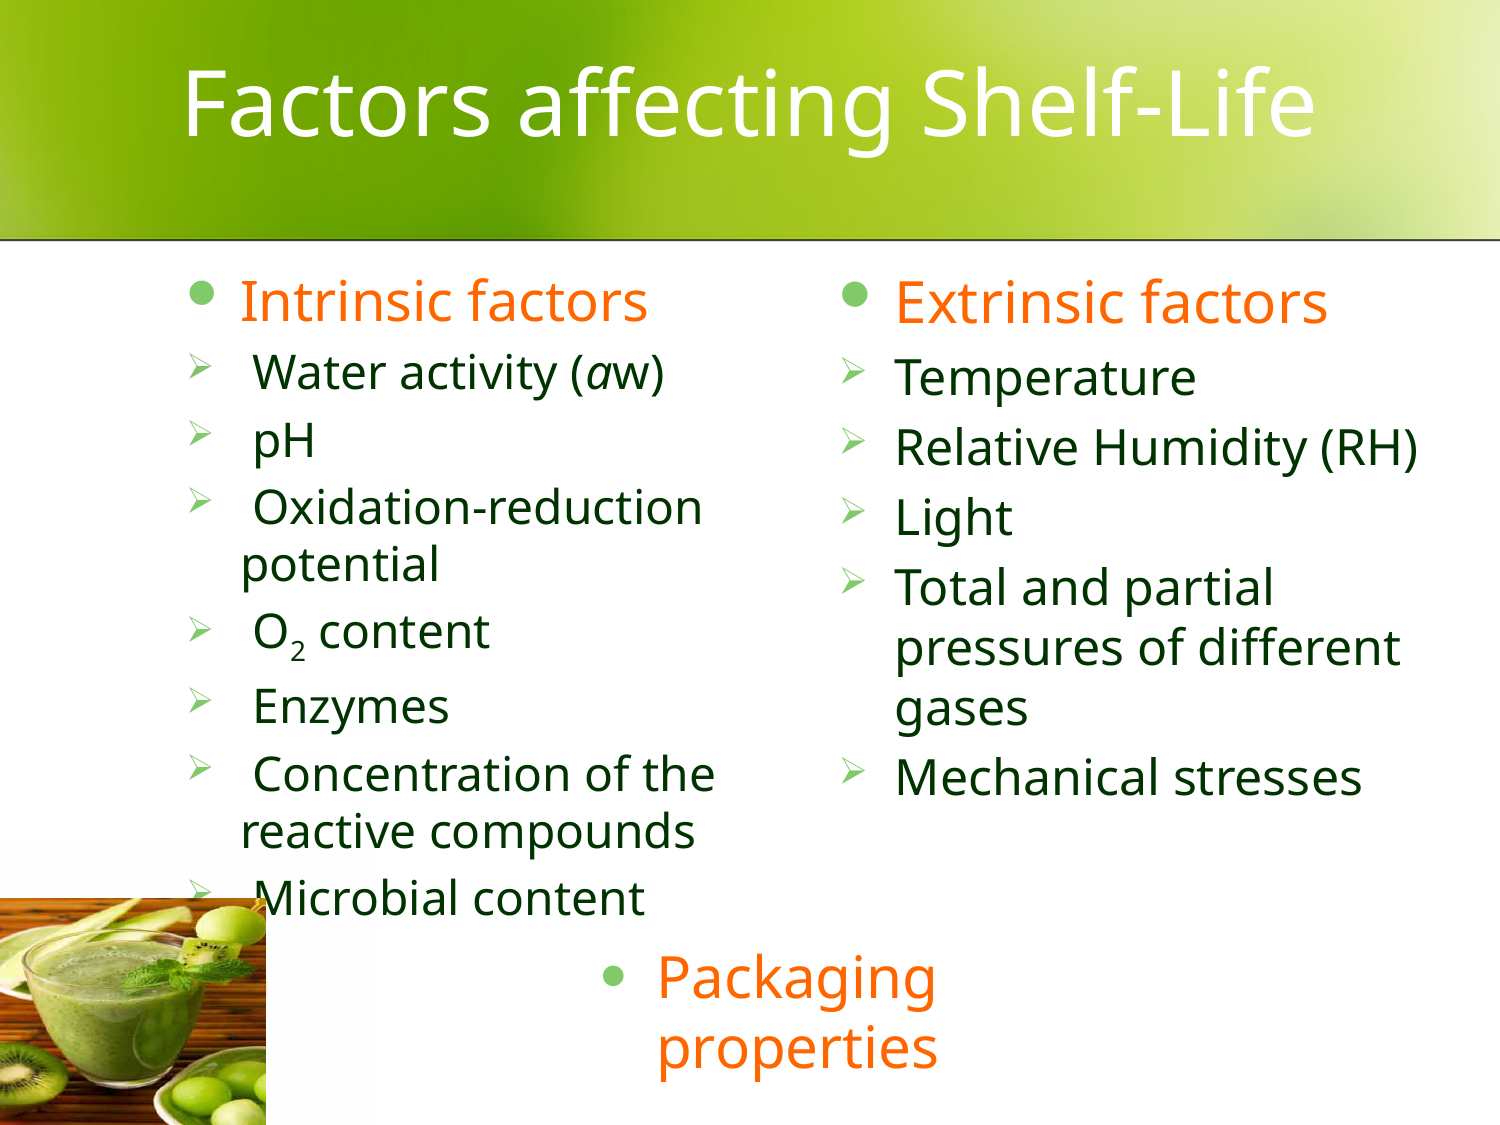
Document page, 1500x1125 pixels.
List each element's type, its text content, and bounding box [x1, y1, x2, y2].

text_box Packaging properties [585, 933, 1094, 1088]
list Extrinsic factors Temperature Relative Humidity (RH) Light Total and partial pressures of different gases Mechanical stresses [823, 257, 1499, 921]
list Intrinsic factors Water activity (aw) pH Oxidation-reduction potential O2 content Enzymes Concentration of the reactive compounds Microbial content [170, 257, 847, 1004]
picture [0, 0, 1500, 1125]
title Factors affecting Shelf-Life [62, 24, 1438, 176]
